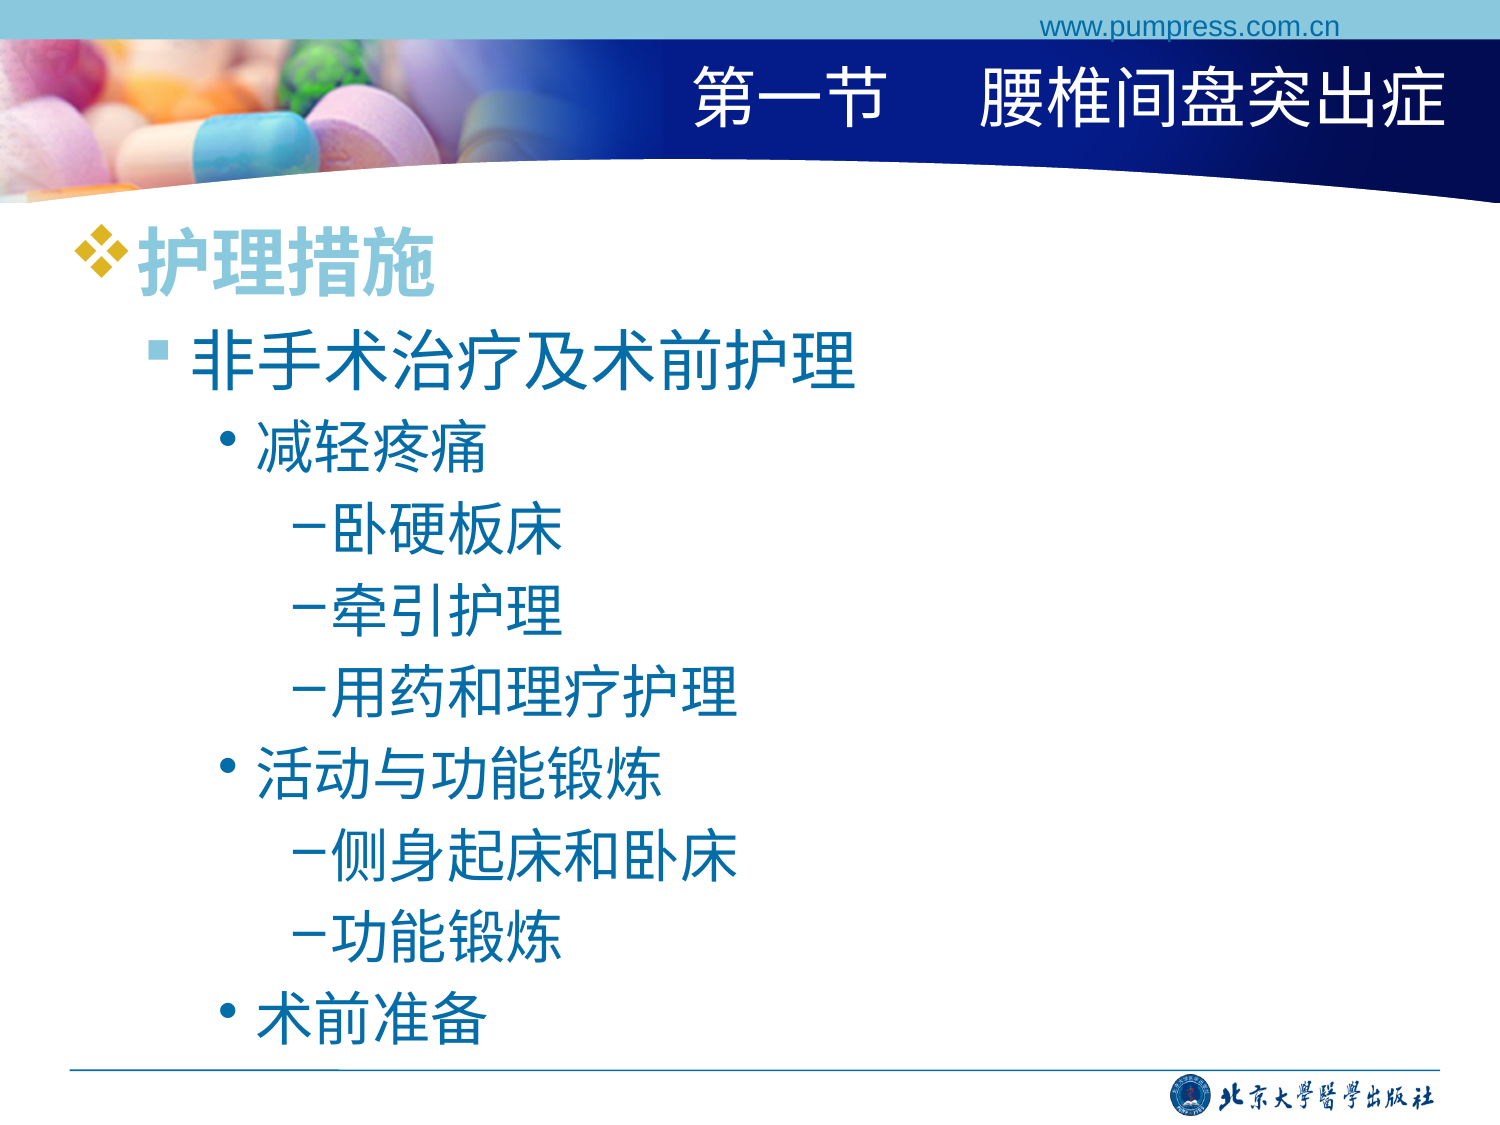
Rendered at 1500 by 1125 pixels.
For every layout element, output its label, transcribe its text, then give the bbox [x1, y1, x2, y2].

picture [1170, 1074, 1436, 1118]
title 第一节 腰椎间盘突出症 [137, 49, 1463, 143]
list 护理措施 非手术治疗及术前护理 减轻疼痛 卧硬板床 牵引护理 用药和理疗护理 活动与功能锻炼 侧身起床和卧床 功能锻炼 术前准备 [52, 207, 1466, 1009]
slide_number www.pumpress.com.cn [1025, 0, 1463, 38]
picture [0, 40, 1500, 203]
